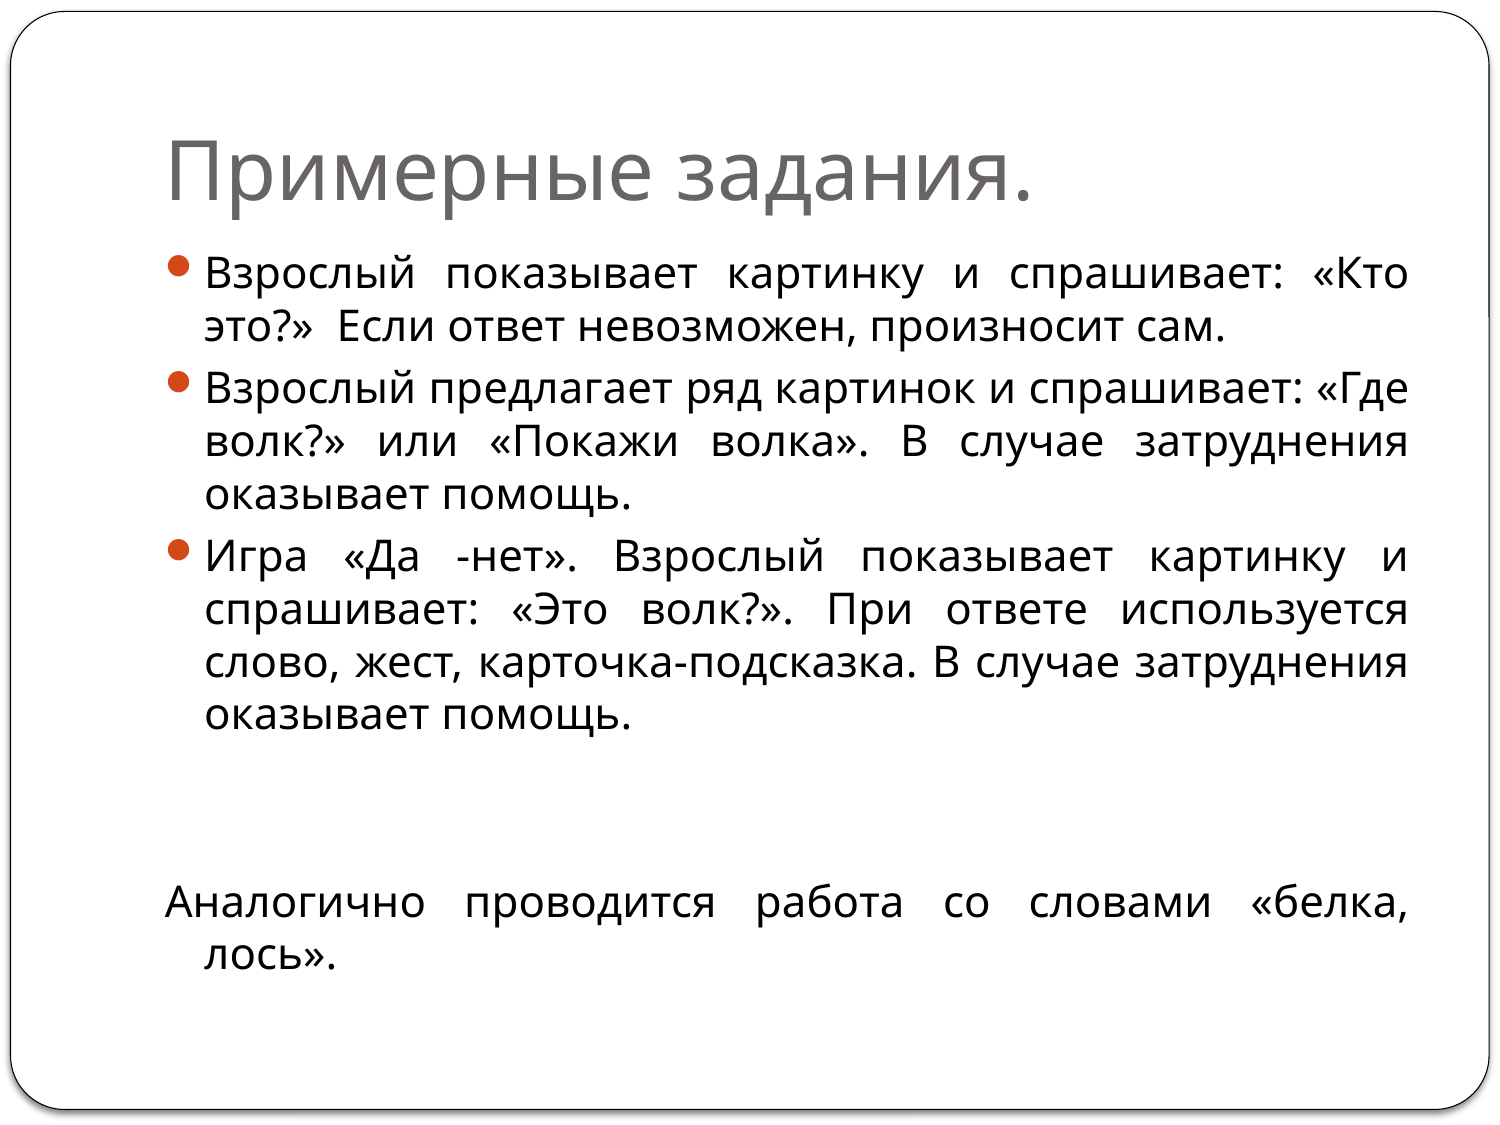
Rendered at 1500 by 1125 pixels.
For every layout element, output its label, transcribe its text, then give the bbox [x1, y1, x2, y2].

title Примерные задания. [150, 45, 1425, 233]
list Взрослый показывает картинку и спрашивает: «Кто это?» Если ответ невозможен, произносит сам. Взрослый предлагает ряд картинок и спрашивает: «Где волк?» или «Покажи волка». В случае затруднения оказывает помощь. Игра «Да -нет». Взрослый показывает картинку и спрашивает: «Это волк?». При ответе используется слово, жест, карточка-подсказка. В случае затруднения оказывает помощь. Аналогично проводится работа со словами «белка, лось». [150, 237, 1425, 988]
